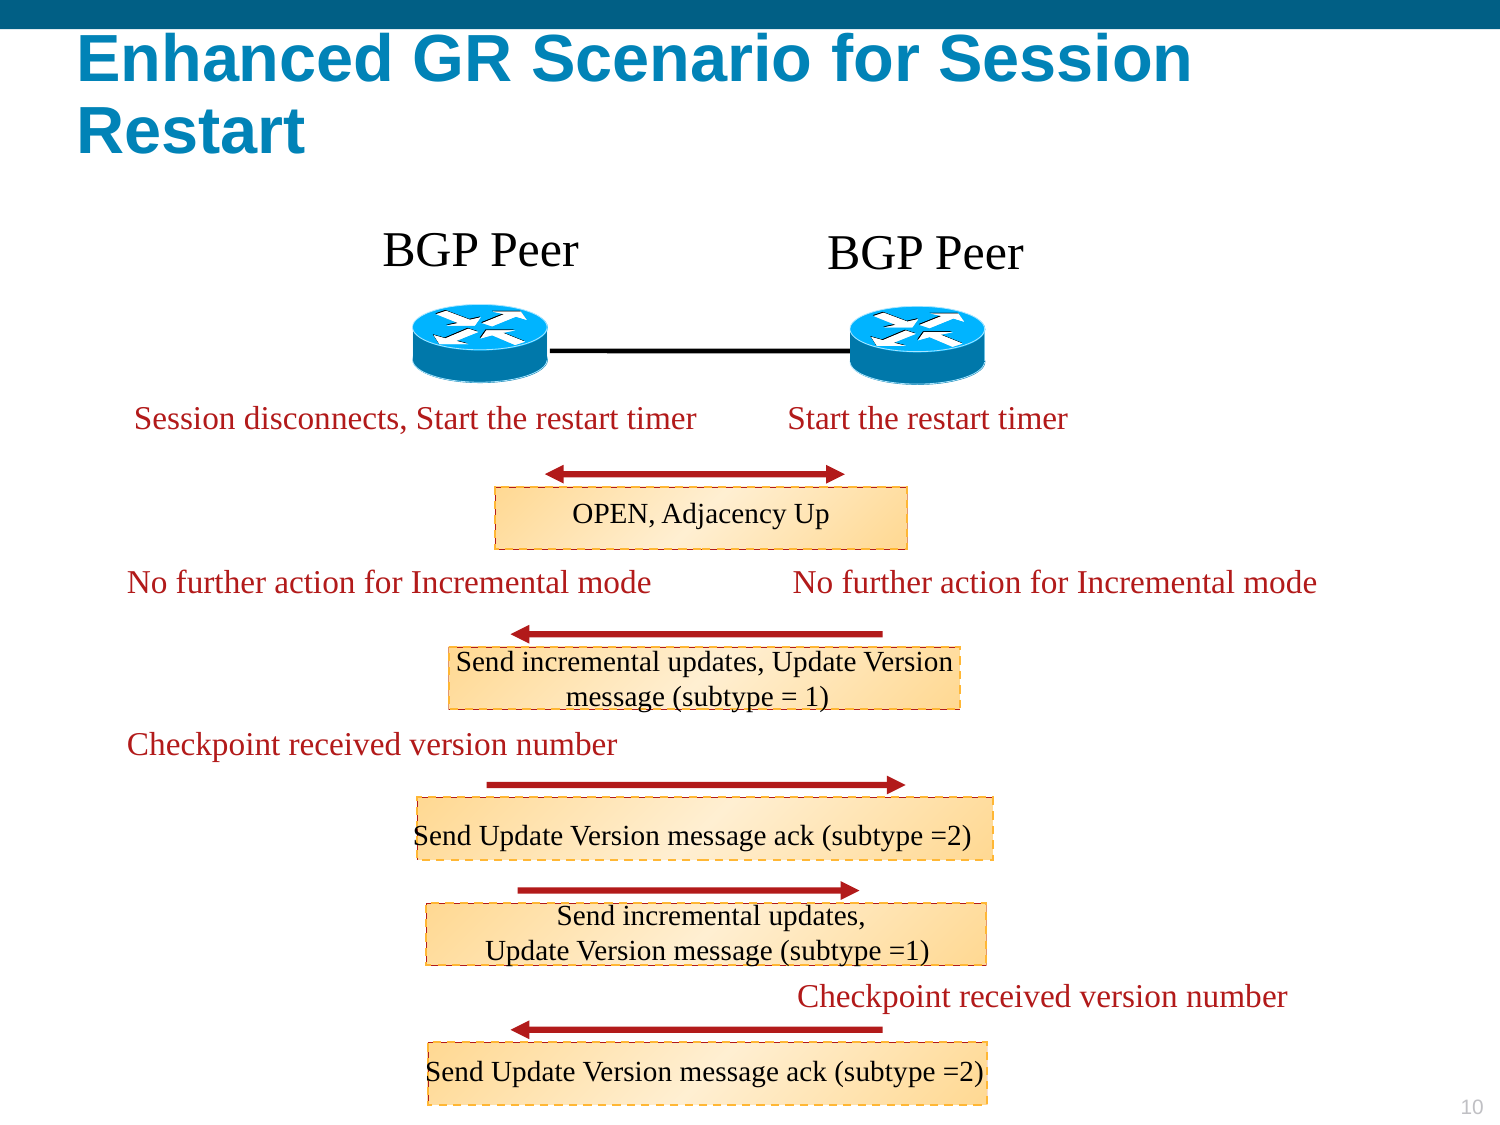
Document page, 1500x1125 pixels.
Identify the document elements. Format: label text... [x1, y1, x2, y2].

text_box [317, 209, 1051, 386]
title Enhanced GR Scenario for Session Restart [62, 37, 1314, 176]
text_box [311, 784, 1098, 861]
text_box Checkpoint received version number [116, 968, 1500, 1021]
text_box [355, 633, 1054, 720]
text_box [355, 1029, 1054, 1106]
text_box Session disconnects, Start the restart timer Start the restart timer [122, 390, 1082, 442]
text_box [374, 890, 1032, 974]
text_box Checkpoint received version number [114, 715, 631, 768]
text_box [419, 473, 983, 550]
text_box No further action for Incremental mode No further action for Incremental mode [114, 554, 1423, 607]
